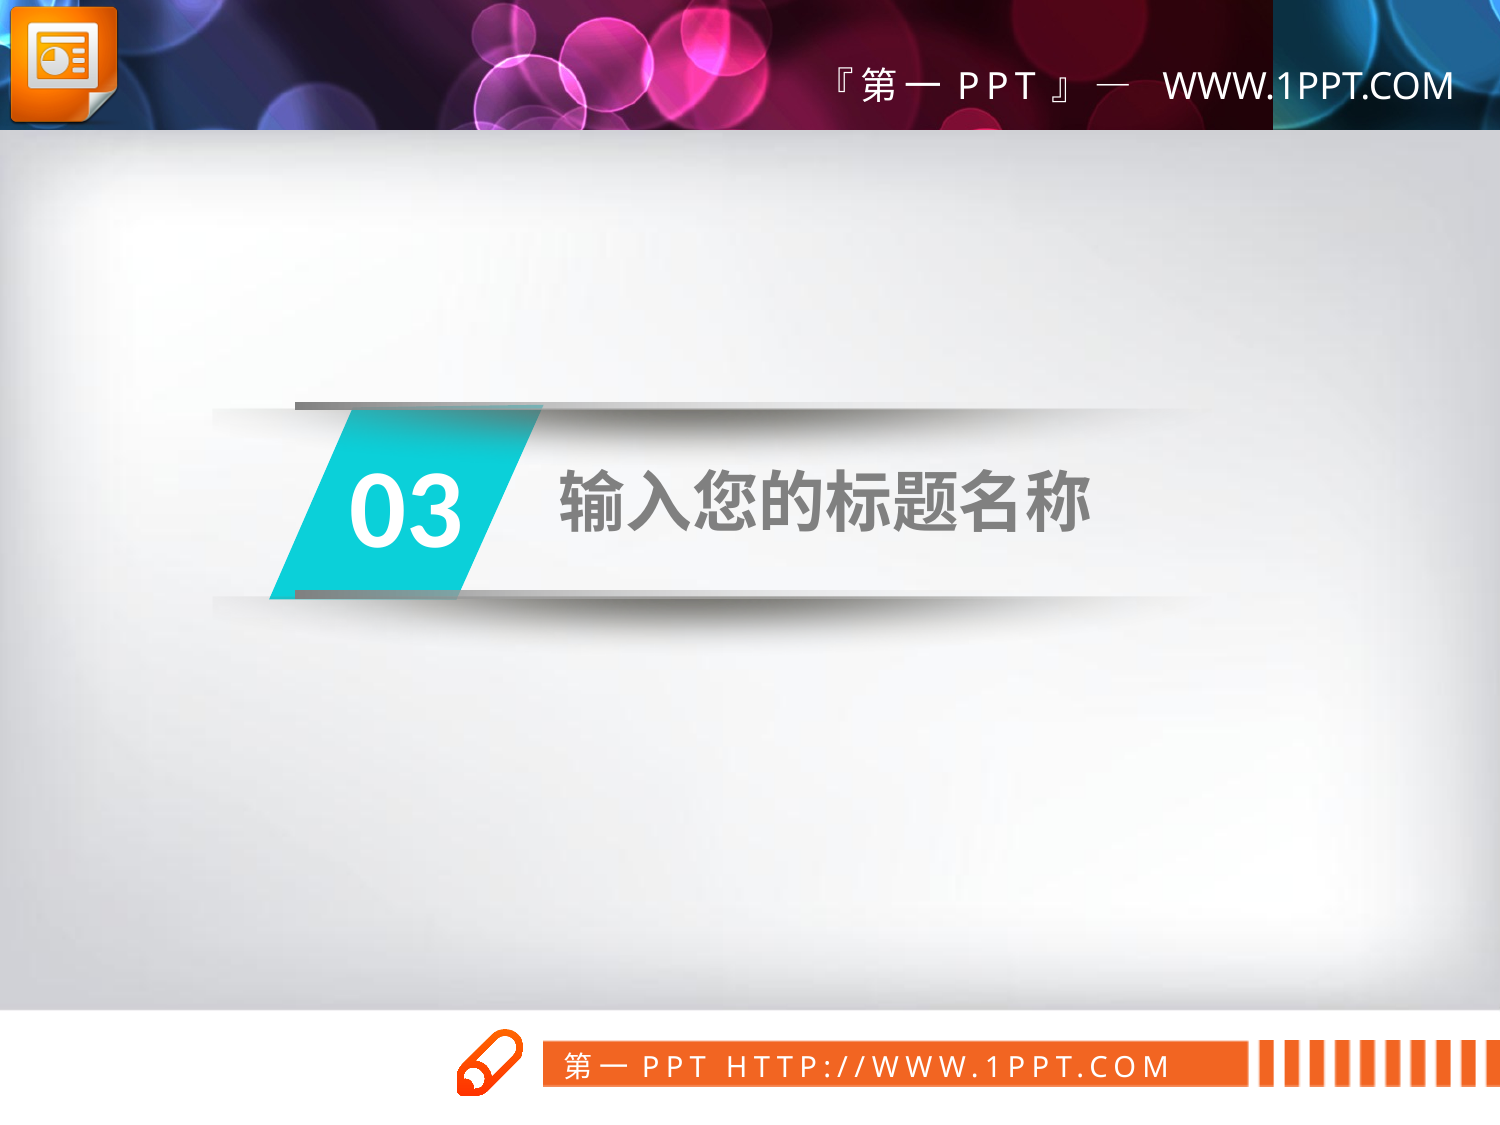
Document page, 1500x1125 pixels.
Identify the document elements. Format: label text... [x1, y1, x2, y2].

text_box 03 [274, 477, 512, 588]
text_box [212, 590, 1212, 658]
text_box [212, 401, 1212, 469]
text_box 输入您的标题名称 [543, 451, 1244, 547]
picture [0, 0, 1500, 1012]
picture [543, 1040, 1500, 1087]
